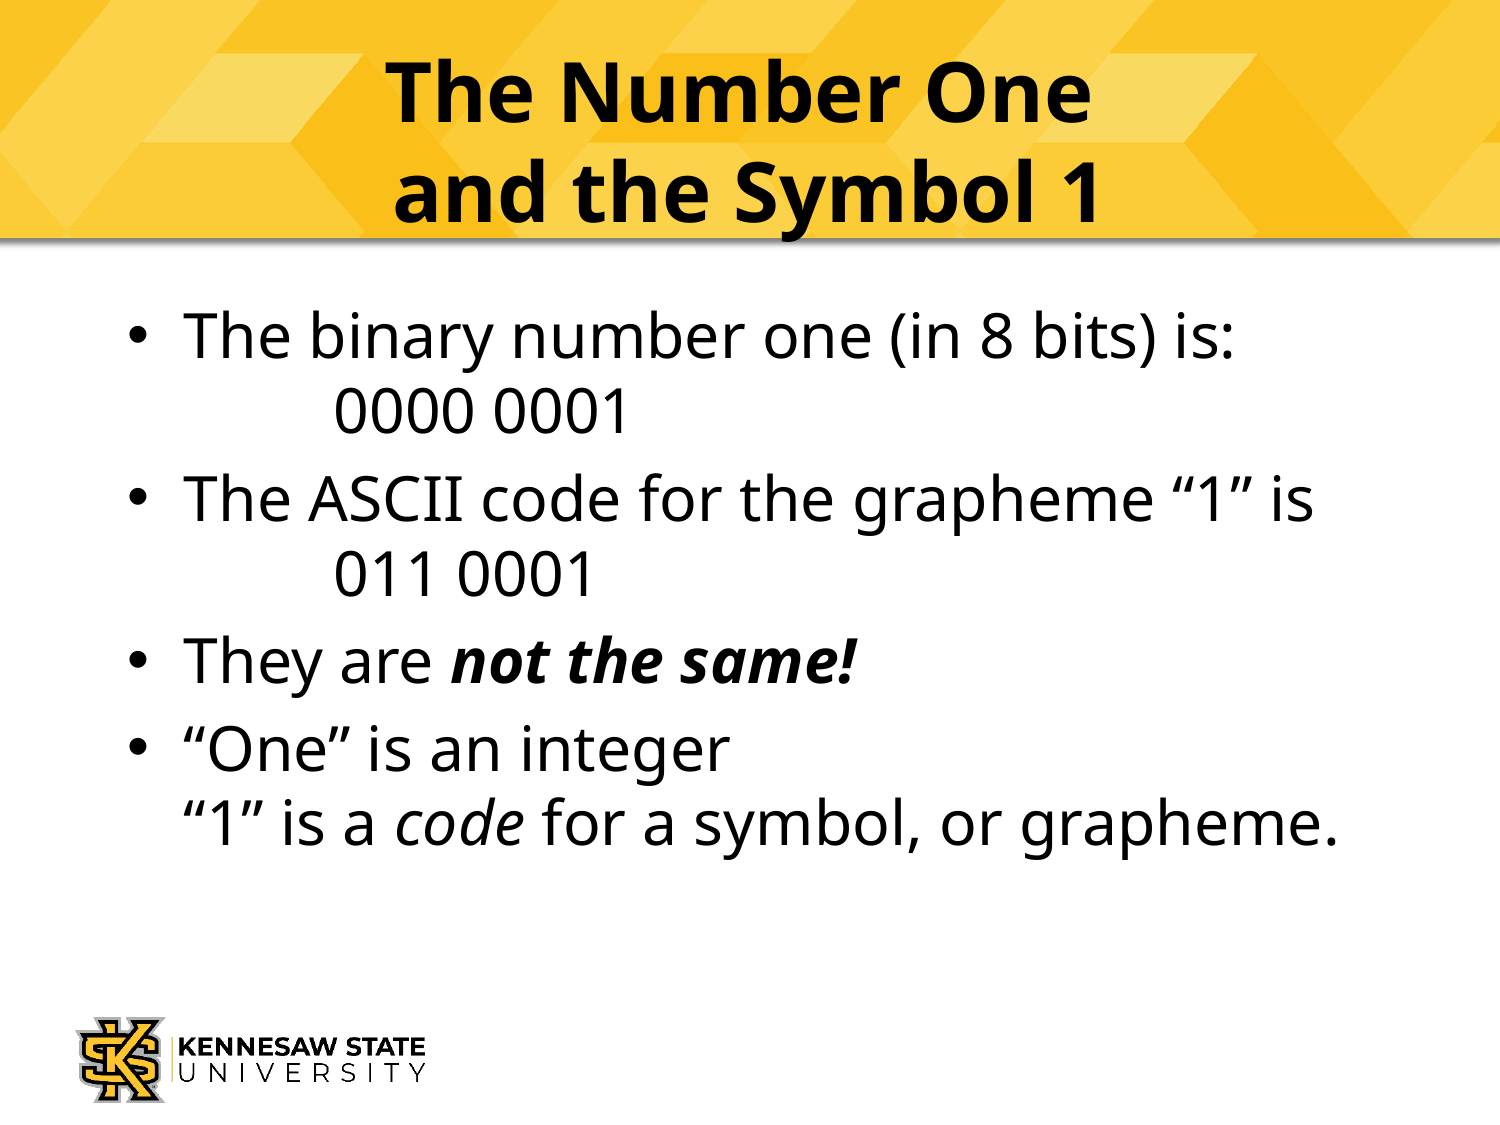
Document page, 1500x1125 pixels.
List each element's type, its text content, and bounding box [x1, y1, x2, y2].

picture [0, 0, 1500, 251]
title The Number One and the Symbol 1 [75, 45, 1425, 233]
list The binary number one (in 8 bits) is: 0000 0001 The ASCII code for the grapheme “1” is 011 0001 They are not the same! “One” is an integer “1” is a code for a symbol, or grapheme. [112, 288, 1447, 988]
picture [75, 1017, 425, 1103]
